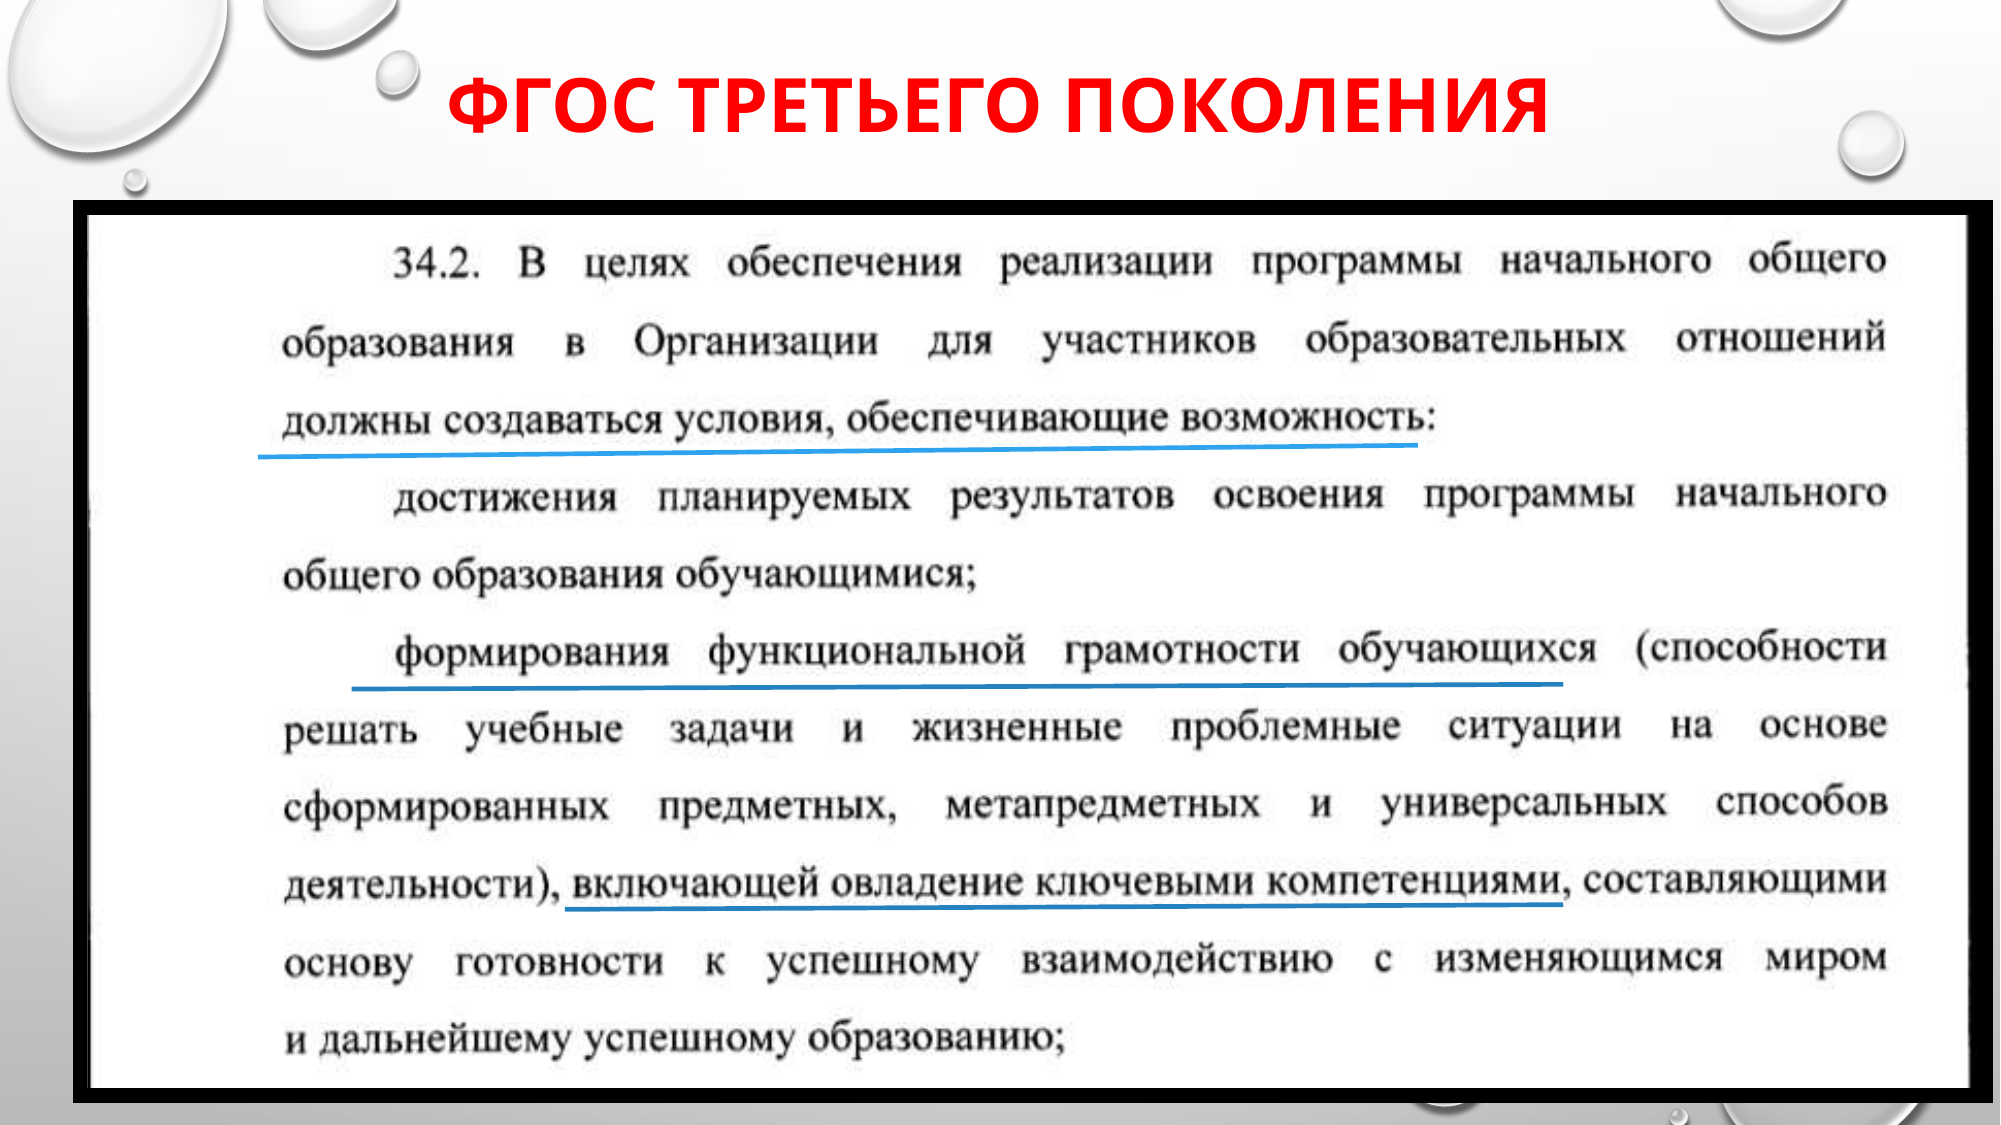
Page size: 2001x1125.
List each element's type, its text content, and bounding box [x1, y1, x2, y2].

title ФГОС третьего поколения [137, 0, 1863, 200]
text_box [257, 445, 1419, 458]
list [87, 214, 1979, 1089]
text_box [351, 684, 1564, 690]
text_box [564, 904, 1564, 910]
picture [0, 0, 2000, 1125]
